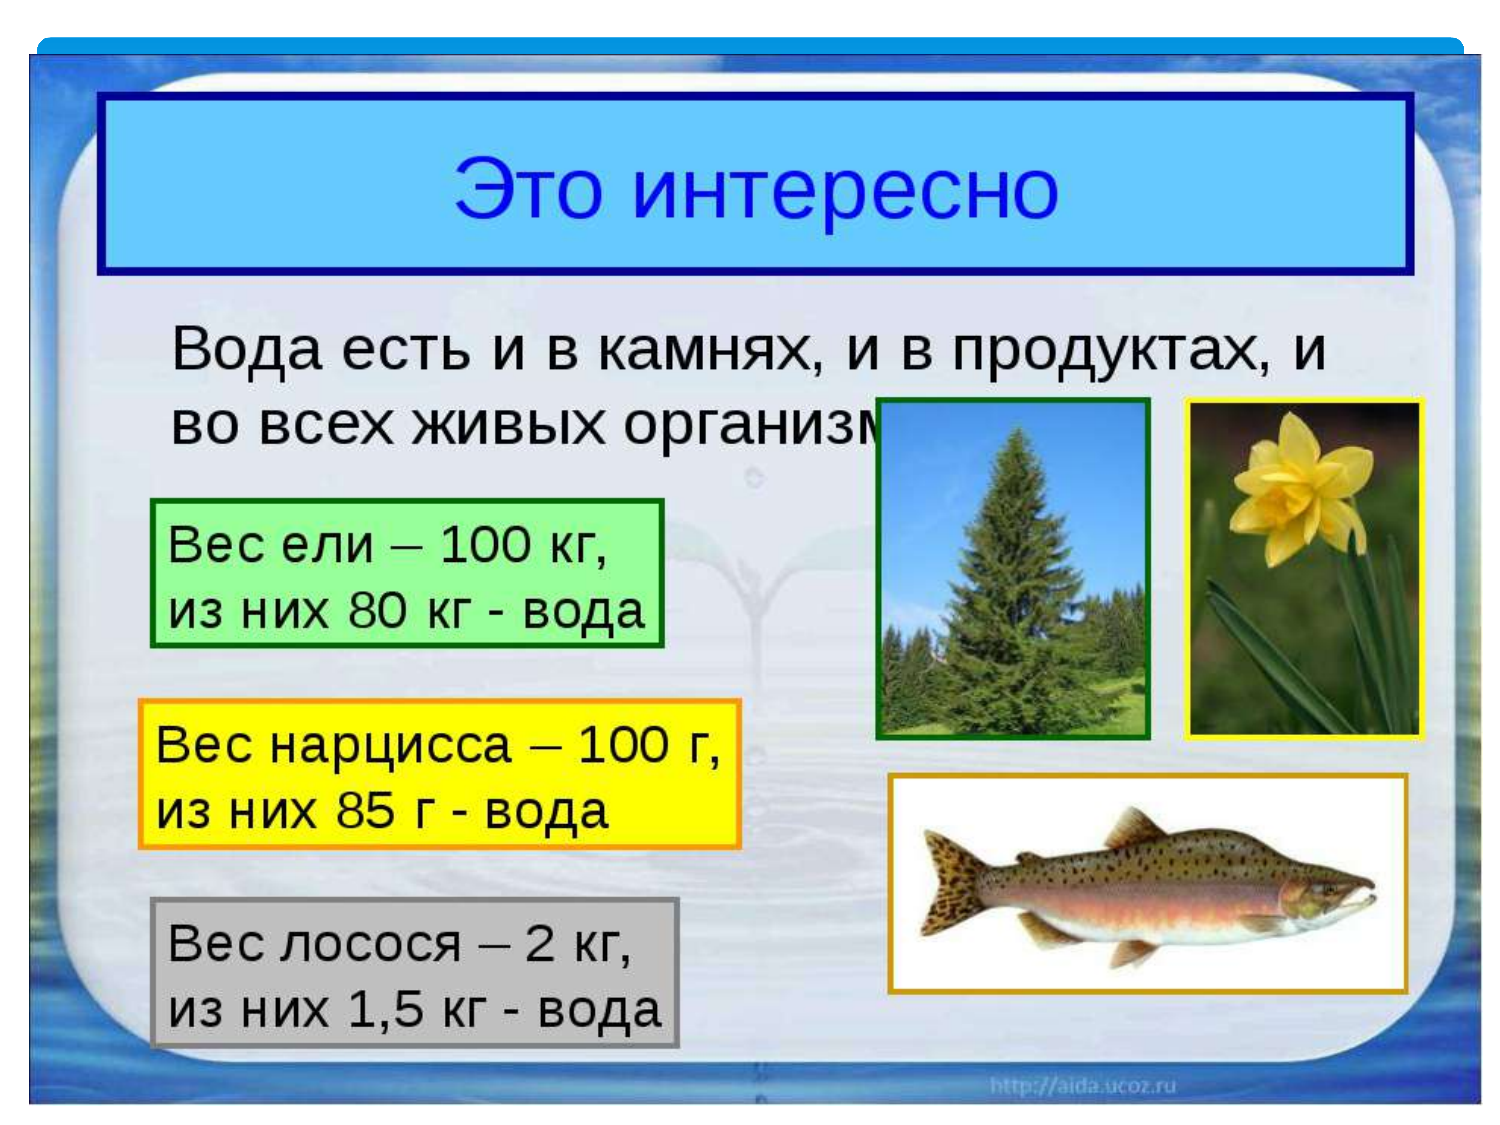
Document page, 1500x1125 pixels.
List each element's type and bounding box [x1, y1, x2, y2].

list [29, 54, 1483, 1107]
